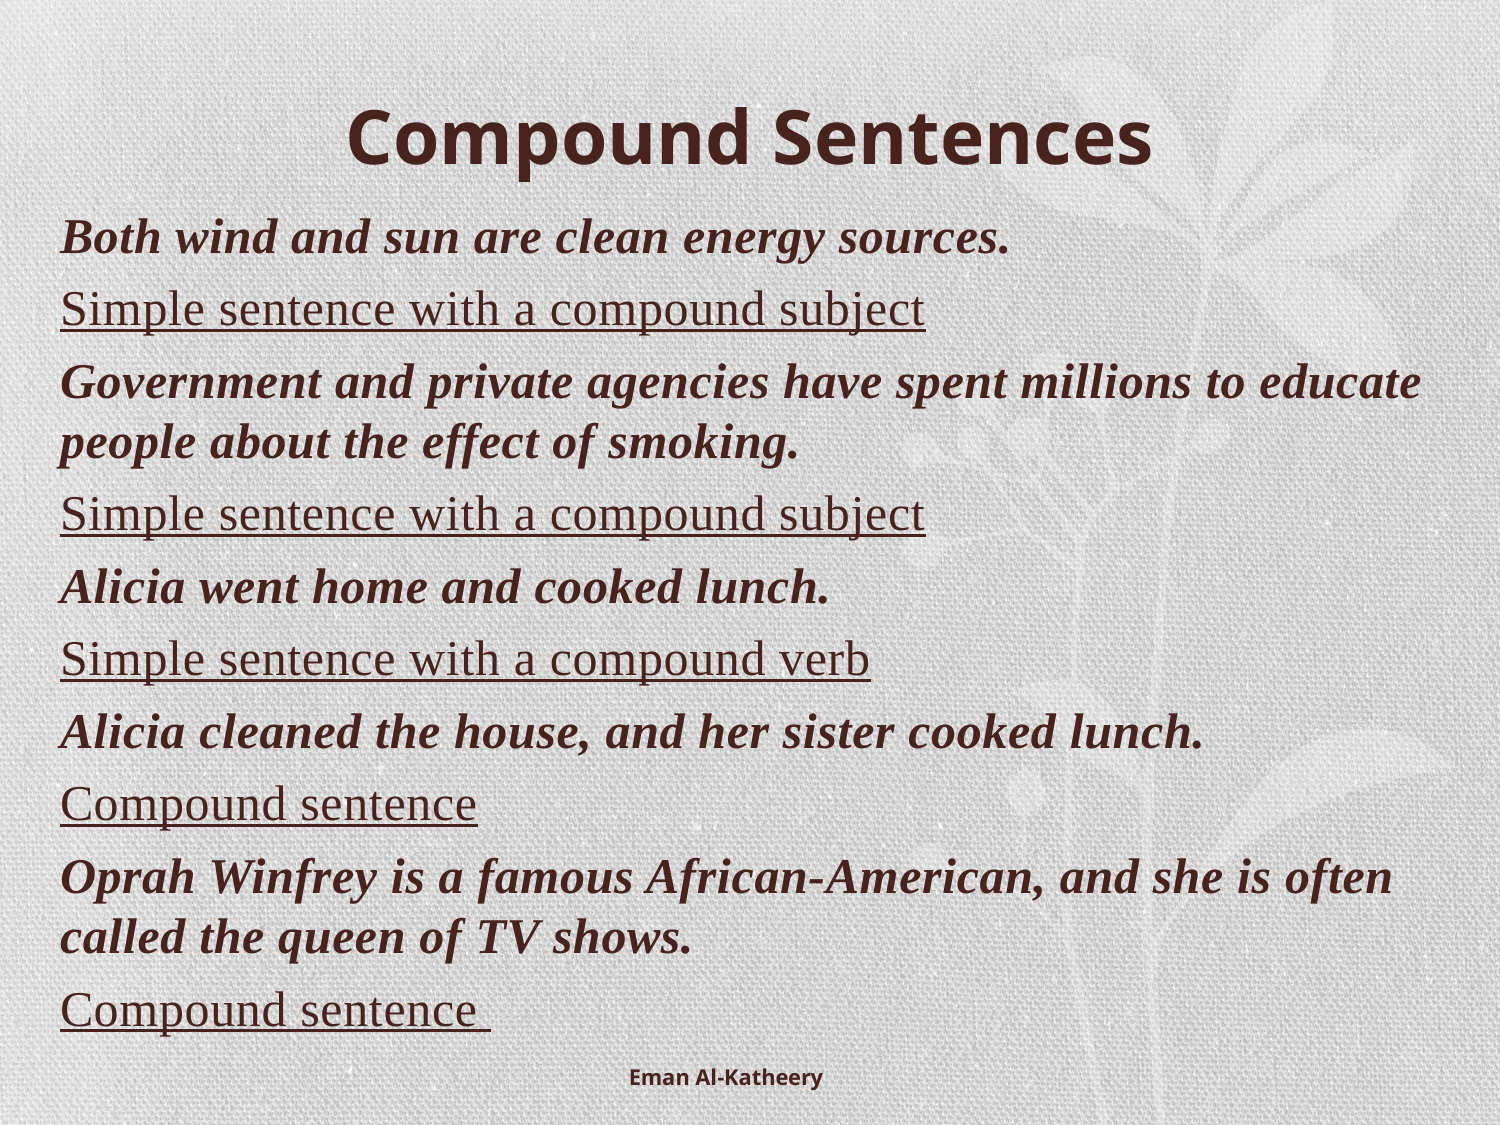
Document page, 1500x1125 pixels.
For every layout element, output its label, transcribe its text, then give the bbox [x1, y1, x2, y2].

list Both wind and sun are clean energy sources. Simple sentence with a compound subject Government and private agencies have spent millions to educate people about the effect of smoking. Simple sentence with a compound subject Alicia went home and cooked lunch. Simple sentence with a compound verb Alicia cleaned the house, and her sister cooked lunch. Compound sentence Oprah Winfrey is a famous African-American, and she is often called the queen of TV shows. Compound sentence [45, 195, 1455, 1067]
footer Eman Al-Katheery [614, 1067, 1285, 1103]
title Compound Sentences [45, 45, 1455, 188]
